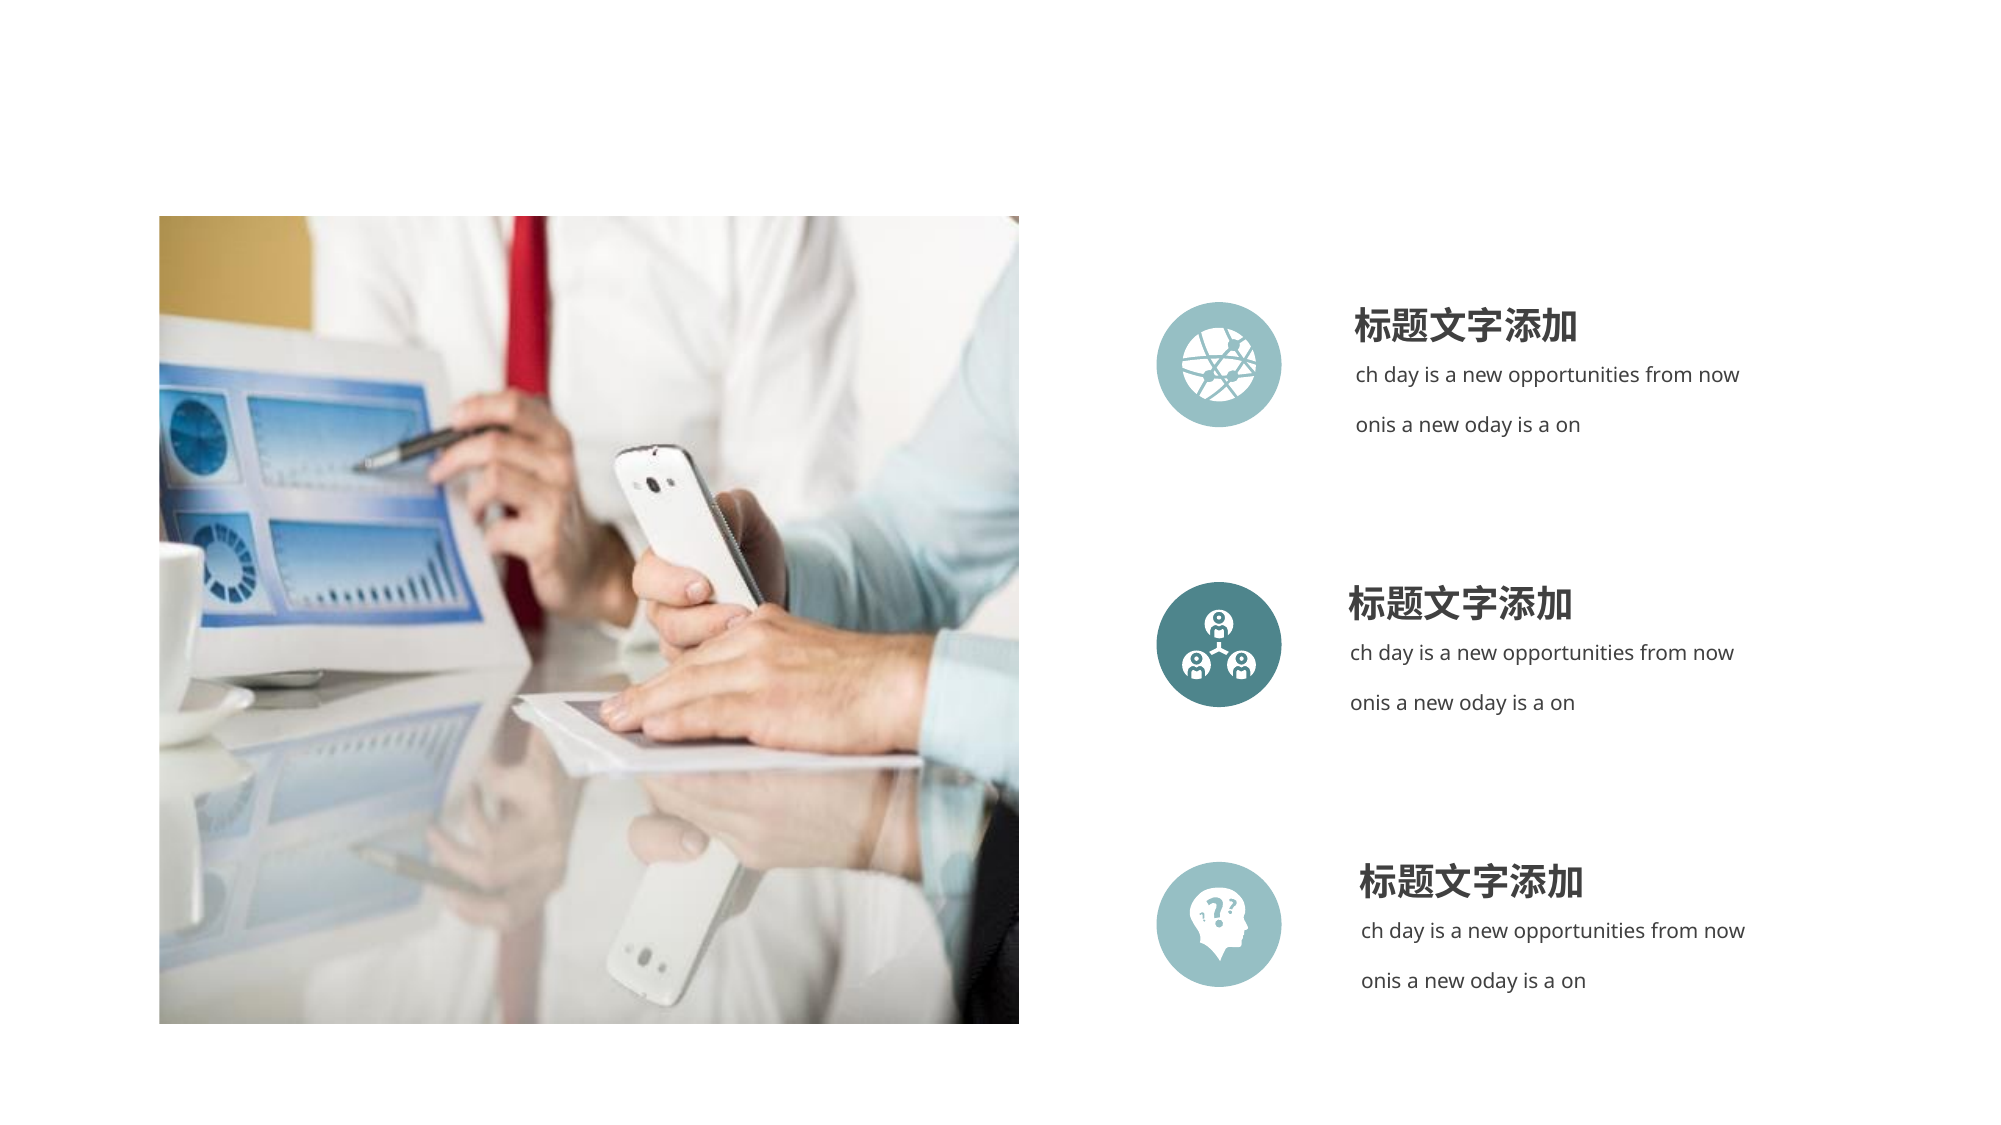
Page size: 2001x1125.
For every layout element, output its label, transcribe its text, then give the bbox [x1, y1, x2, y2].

text_box [158, 215, 1020, 1024]
text_box 标题文字添加 [1344, 841, 1682, 911]
text_box ch day is a new opportunities from now onis a new oday is a on [1344, 331, 1774, 443]
text_box [1188, 886, 1250, 964]
text_box 标题文字添加 [1339, 285, 1676, 355]
text_box ch day is a new opportunities from now onis a new oday is a on [1350, 887, 1779, 999]
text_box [1156, 302, 1282, 428]
text_box 标题文字添加 [1333, 563, 1671, 633]
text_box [1156, 582, 1282, 708]
text_box ch day is a new opportunities from now onis a new oday is a on [1339, 609, 1768, 721]
text_box [1155, 860, 1283, 988]
